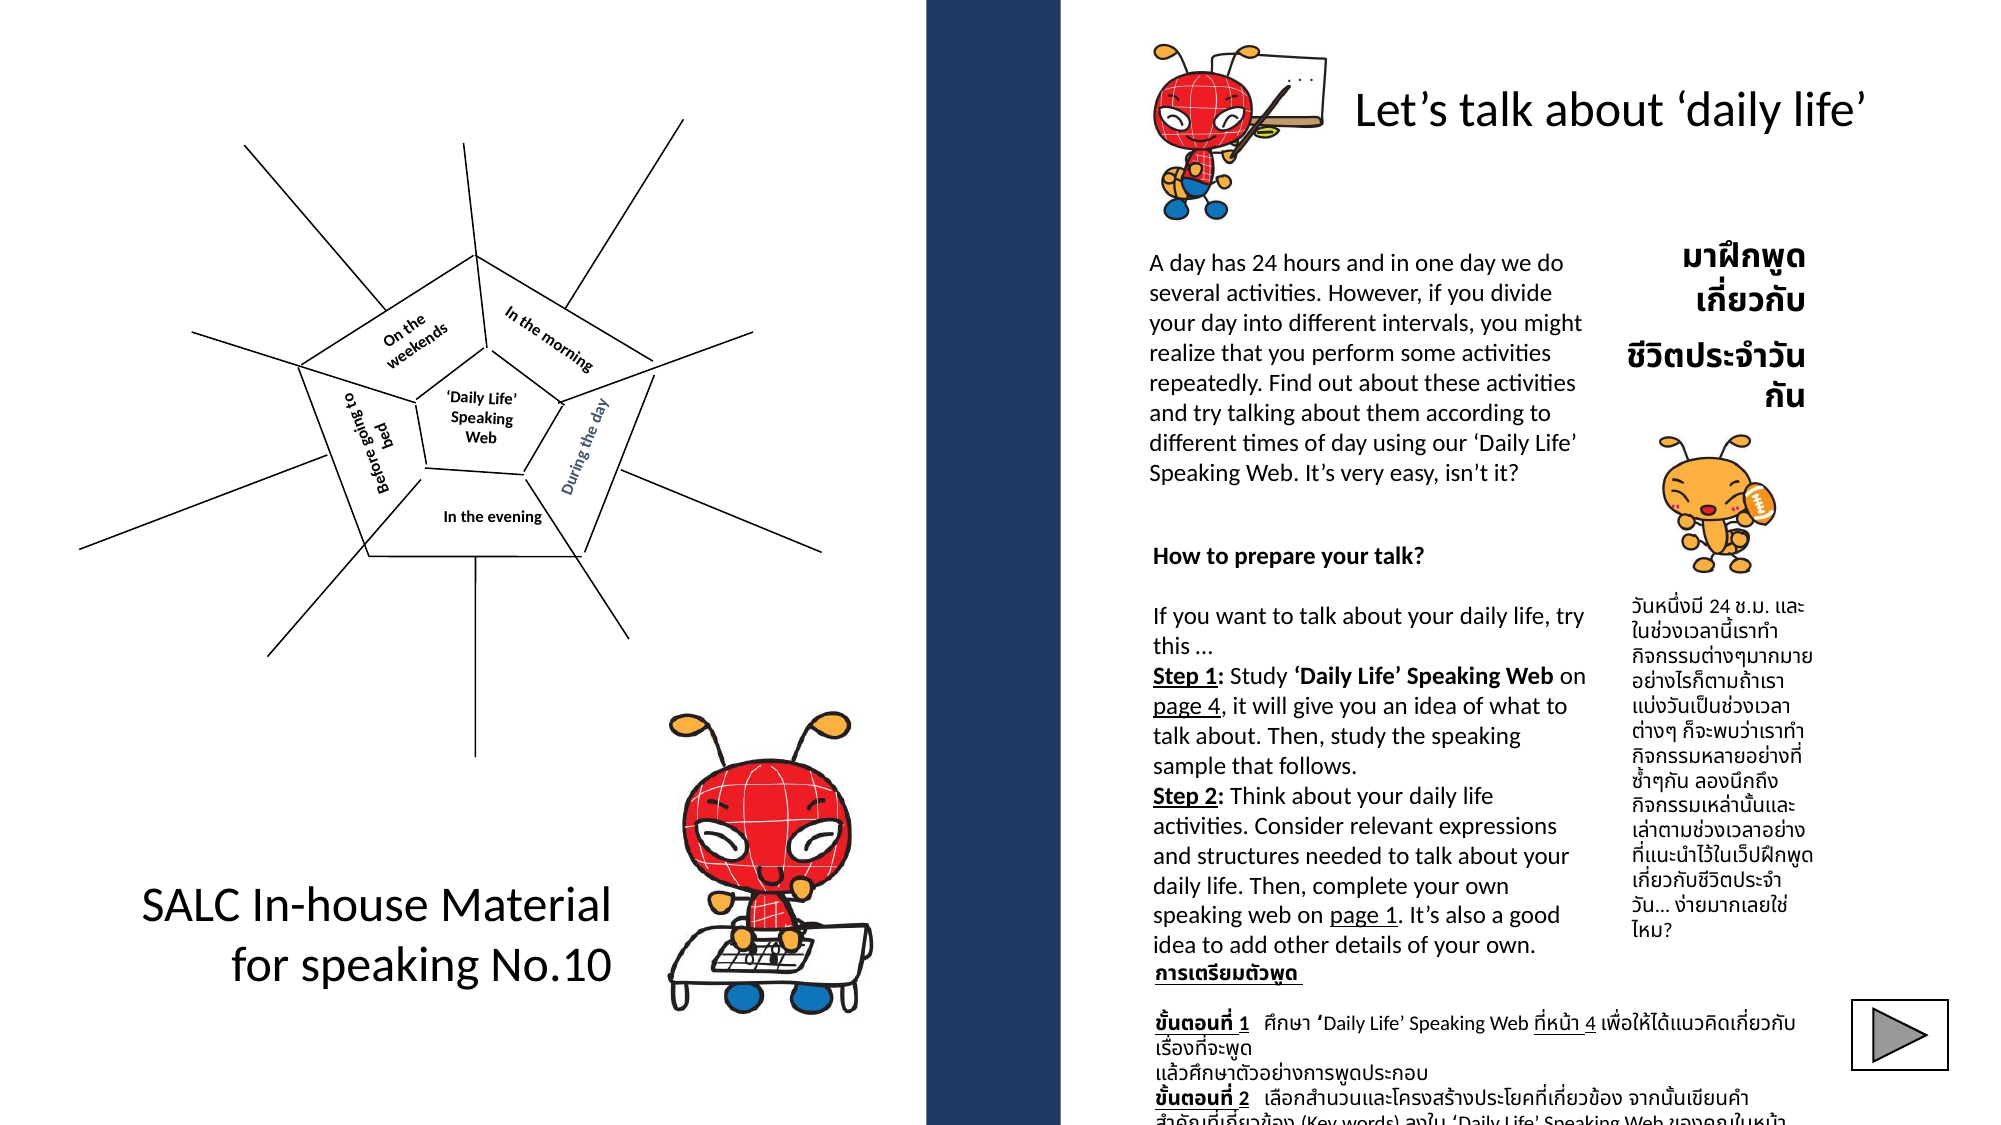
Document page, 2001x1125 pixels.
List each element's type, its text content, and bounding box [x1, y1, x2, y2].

picture [1150, 43, 1328, 222]
text_box ‘Daily Life’ Speaking Web [403, 374, 563, 460]
text_box [925, 0, 1062, 1125]
text_box [1851, 999, 1949, 1071]
text_box A day has 24 hours and in one day we do several activities. However, if you divide your day into different intervals, you might realize that you perform some activities repeatedly. Find out about these activities and try talking about them according to different times of day using our ‘Daily Life’ Speaking Web. It’s very easy, isn’t it? [1134, 239, 1619, 529]
text_box วันหนึ่งมี 24 ช.ม. และในช่วงเวลานี้เราทำกิจกรรมต่างๆมากมาย อย่างไรก็ตามถ้าเราแบ่งวันเป็นช่วงเวลาต่างๆ ก็จะพบว่าเราทำกิจกรรมหลายอย่างที่ซ้ำๆกัน ลองนึกถึงกิจกรรมเหล่านั้นและเล่าตามช่วงเวลาอย่างที่แนะนำไว้ในเว็ปฝึกพูดเกี่ยวกับชีวิตประจำวัน... ง่ายมากเลยใช่ไหม? [1617, 584, 1830, 950]
text_box การเตรียมตัวพูด ขั้นตอนที่ 1 ศึกษา ‘Daily Life’ Speaking Web ที่หน้า 4 เพื่อให้ได้แนวคิดเกี่ยวกับเรื่องที่จะพูด แล้วศึกษาตัวอย่างการพูดประกอบ ขั้นตอนที่ 2 เลือกสำนวนและโครงสร้างประโยคที่เกี่ยวข้อง จากนั้นเขียนคำสำคัญที่เกี่ยวข้อง (Key words) ลงใน ‘Daily Life’ Speaking Web ของคุณในหน้าแรก และคุณอาจเพิ่มรายละเอียดอื่นๆไปด้วยก็ได้ [1140, 952, 1814, 1125]
text_box Before going to bed [321, 378, 427, 519]
text_box In the morning [489, 280, 623, 386]
picture [664, 709, 878, 1017]
text_box During the day [543, 368, 630, 522]
text_box SALC In-house Material for speaking No.10 [121, 863, 629, 1001]
text_box มาฝึกพูดเกี่ยวกับ ชีวิตประจำวันกัน [1599, 209, 1824, 423]
text_box On the weekends [321, 263, 501, 411]
picture [1658, 433, 1778, 576]
text_box Let’s talk about ‘daily life’ [1328, 67, 1977, 145]
text_box How to prepare your talk? If you want to talk about your daily life, try this … Step 1: Study ‘Daily Life’ Speaking Web on page 4, it will give you an idea of what to talk about. Then, study the speaking sample that follows. Step 2: Think about your daily life activities. Consider relevant expressions and structures needed to talk about your daily life. Then, complete your own speaking web on page 1. It’s also a good idea to add other details of your own. [1138, 532, 1611, 967]
text_box In the evening [416, 497, 570, 535]
